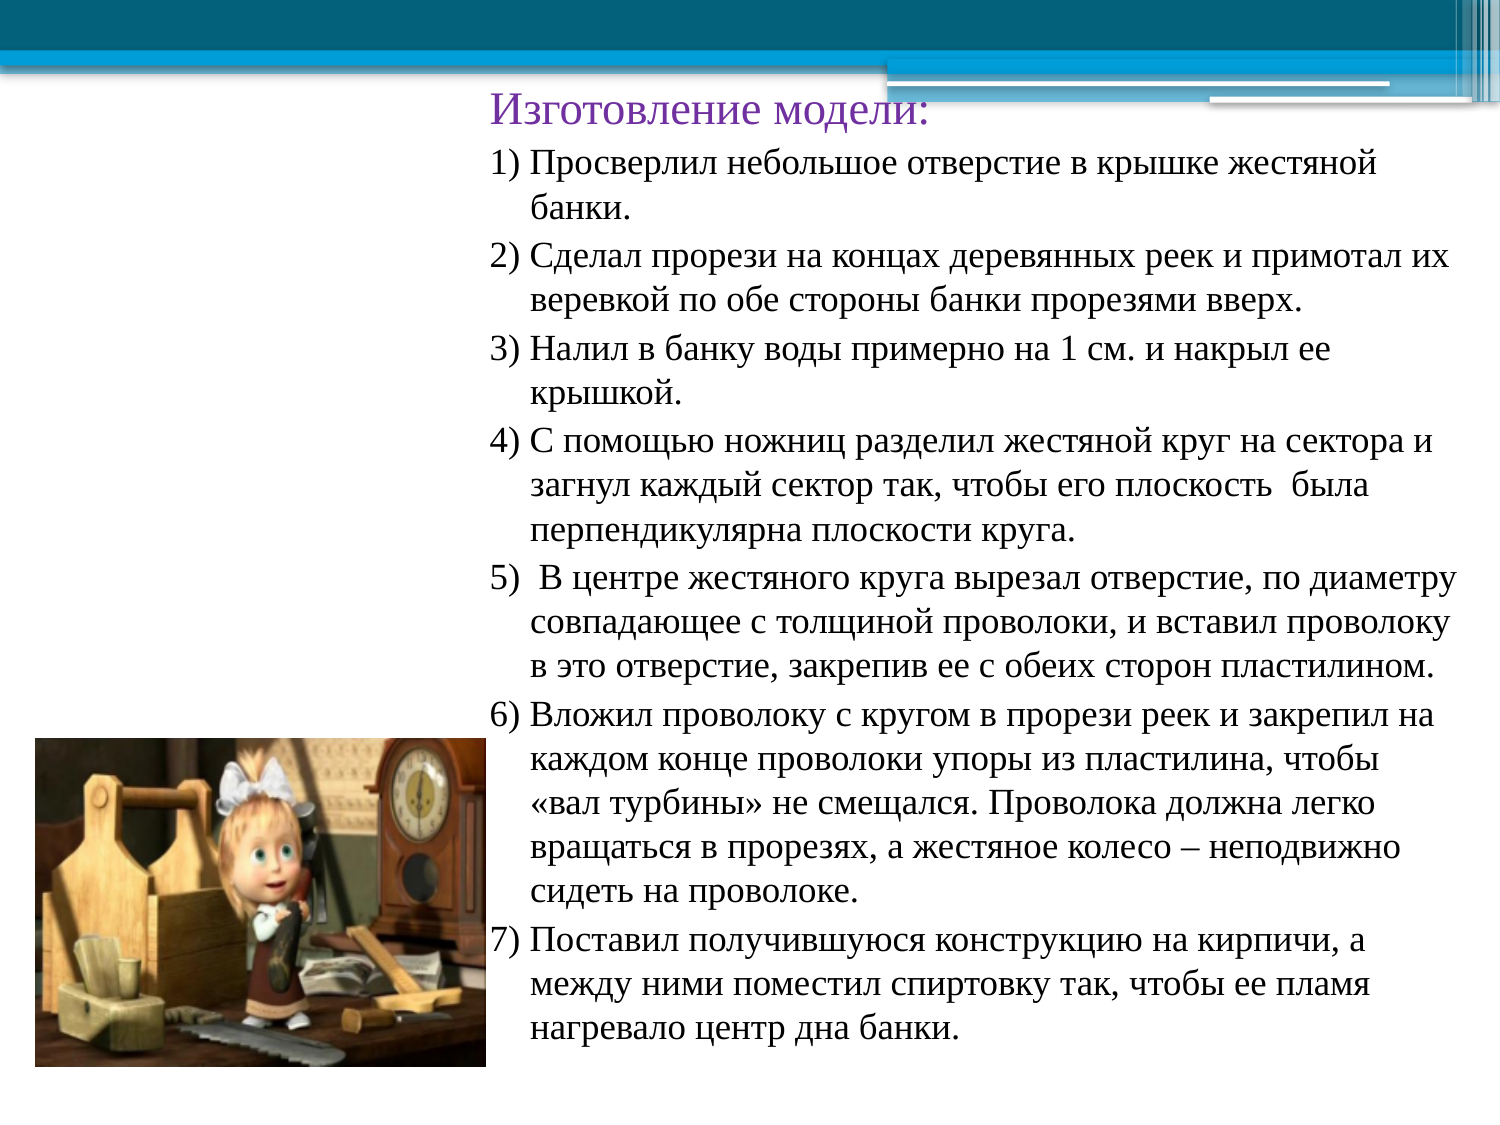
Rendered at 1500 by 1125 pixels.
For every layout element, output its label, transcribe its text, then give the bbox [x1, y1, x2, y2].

list Изготовление модели: 1) Просверлил небольшое отверстие в крышке жестяной банки. 2) Сделал прорези на концах деревянных реек и примотал их веревкой по обе стороны банки прорезями вверх. 3) Налил в банку воды примерно на 1 см. и накрыл ее крышкой. 4) С помощью ножниц разделил жестяной круг на сектора и загнул каждый сектор так, чтобы его плоскость была перпендикулярна плоскости круга. 5) В центре жестяного круга вырезал отверстие, по диаметру совпадающее с толщиной проволоки, и вставил проволоку в это отверстие, закрепив ее с обеих сторон пластилином. 6) Вложил проволоку с кругом в прорези реек и закрепил на каждом конце проволоки упоры из пластилина, чтобы «вал турбины» не смещался. Проволока должна легко вращаться в прорезях, а жестяное колесо – неподвижно сидеть на проволоке. 7) Поставил получившуюся конструкцию на кирпичи, а между ними поместил спиртовку так, чтобы ее пламя нагревало центр дна банки. [456, 70, 1477, 1079]
picture [34, 737, 486, 1067]
